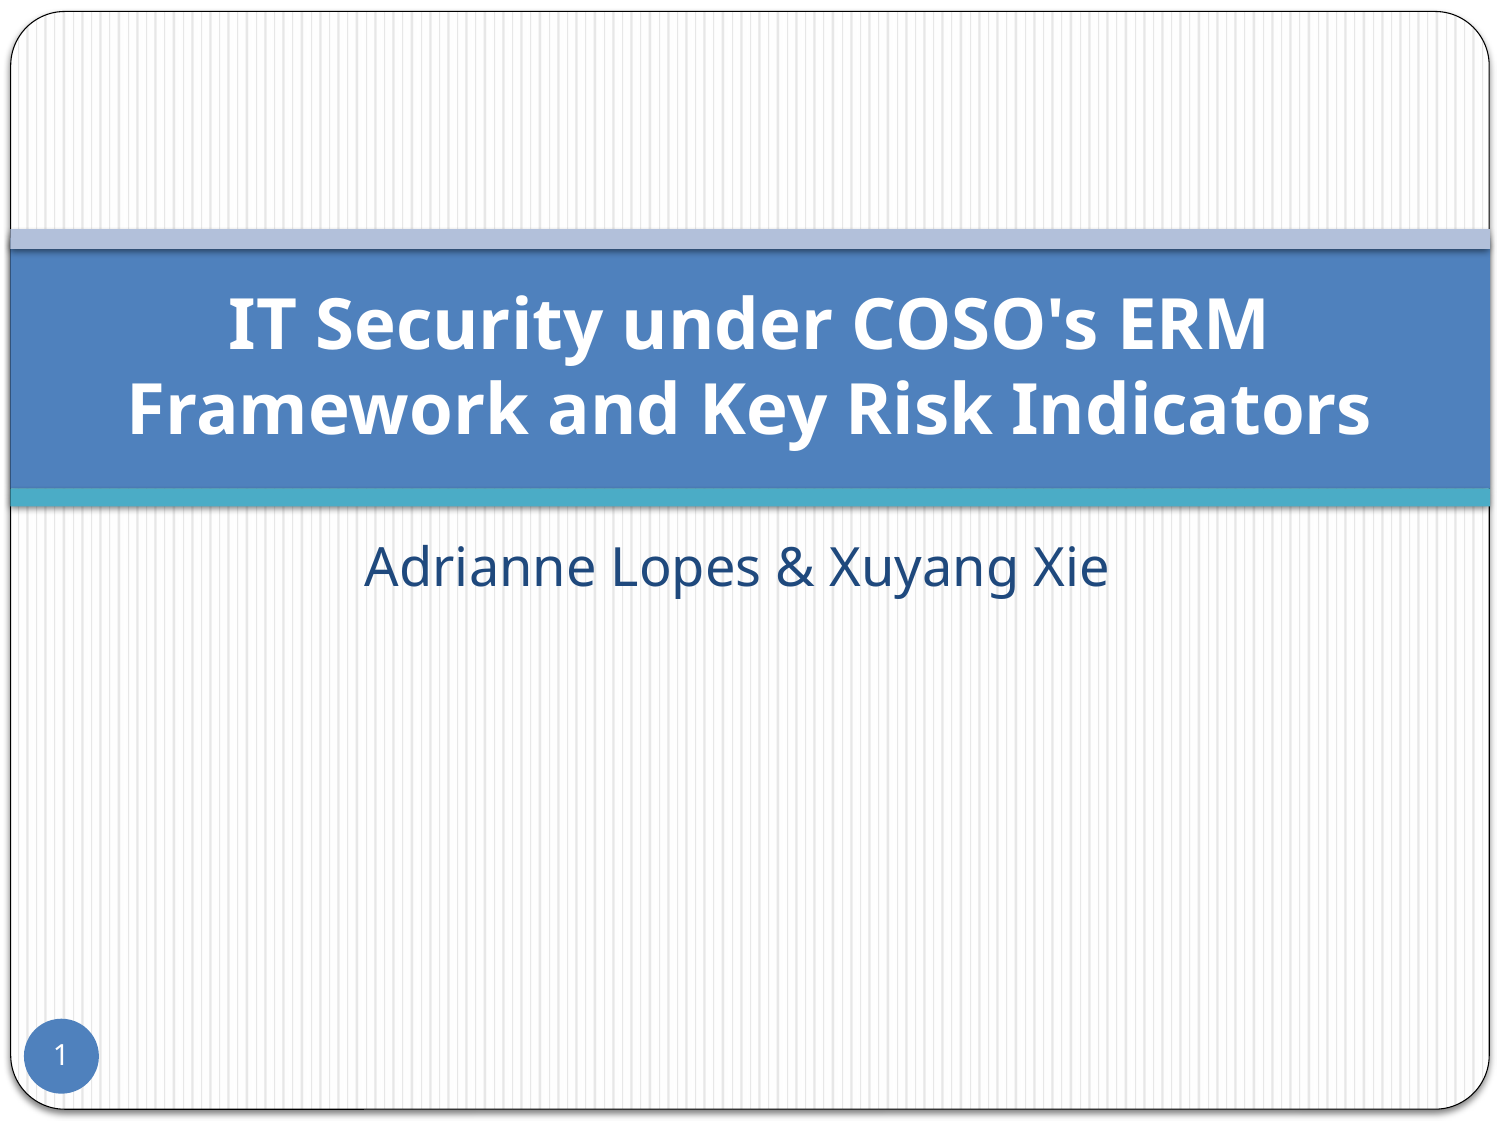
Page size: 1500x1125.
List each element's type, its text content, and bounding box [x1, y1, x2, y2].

subtitle Adrianne Lopes & Xuyang Xie [212, 525, 1263, 788]
slide_number 1 [23, 1018, 99, 1094]
title IT Security under COSO's ERM Framework and Key Risk Indicators [75, 247, 1425, 489]
